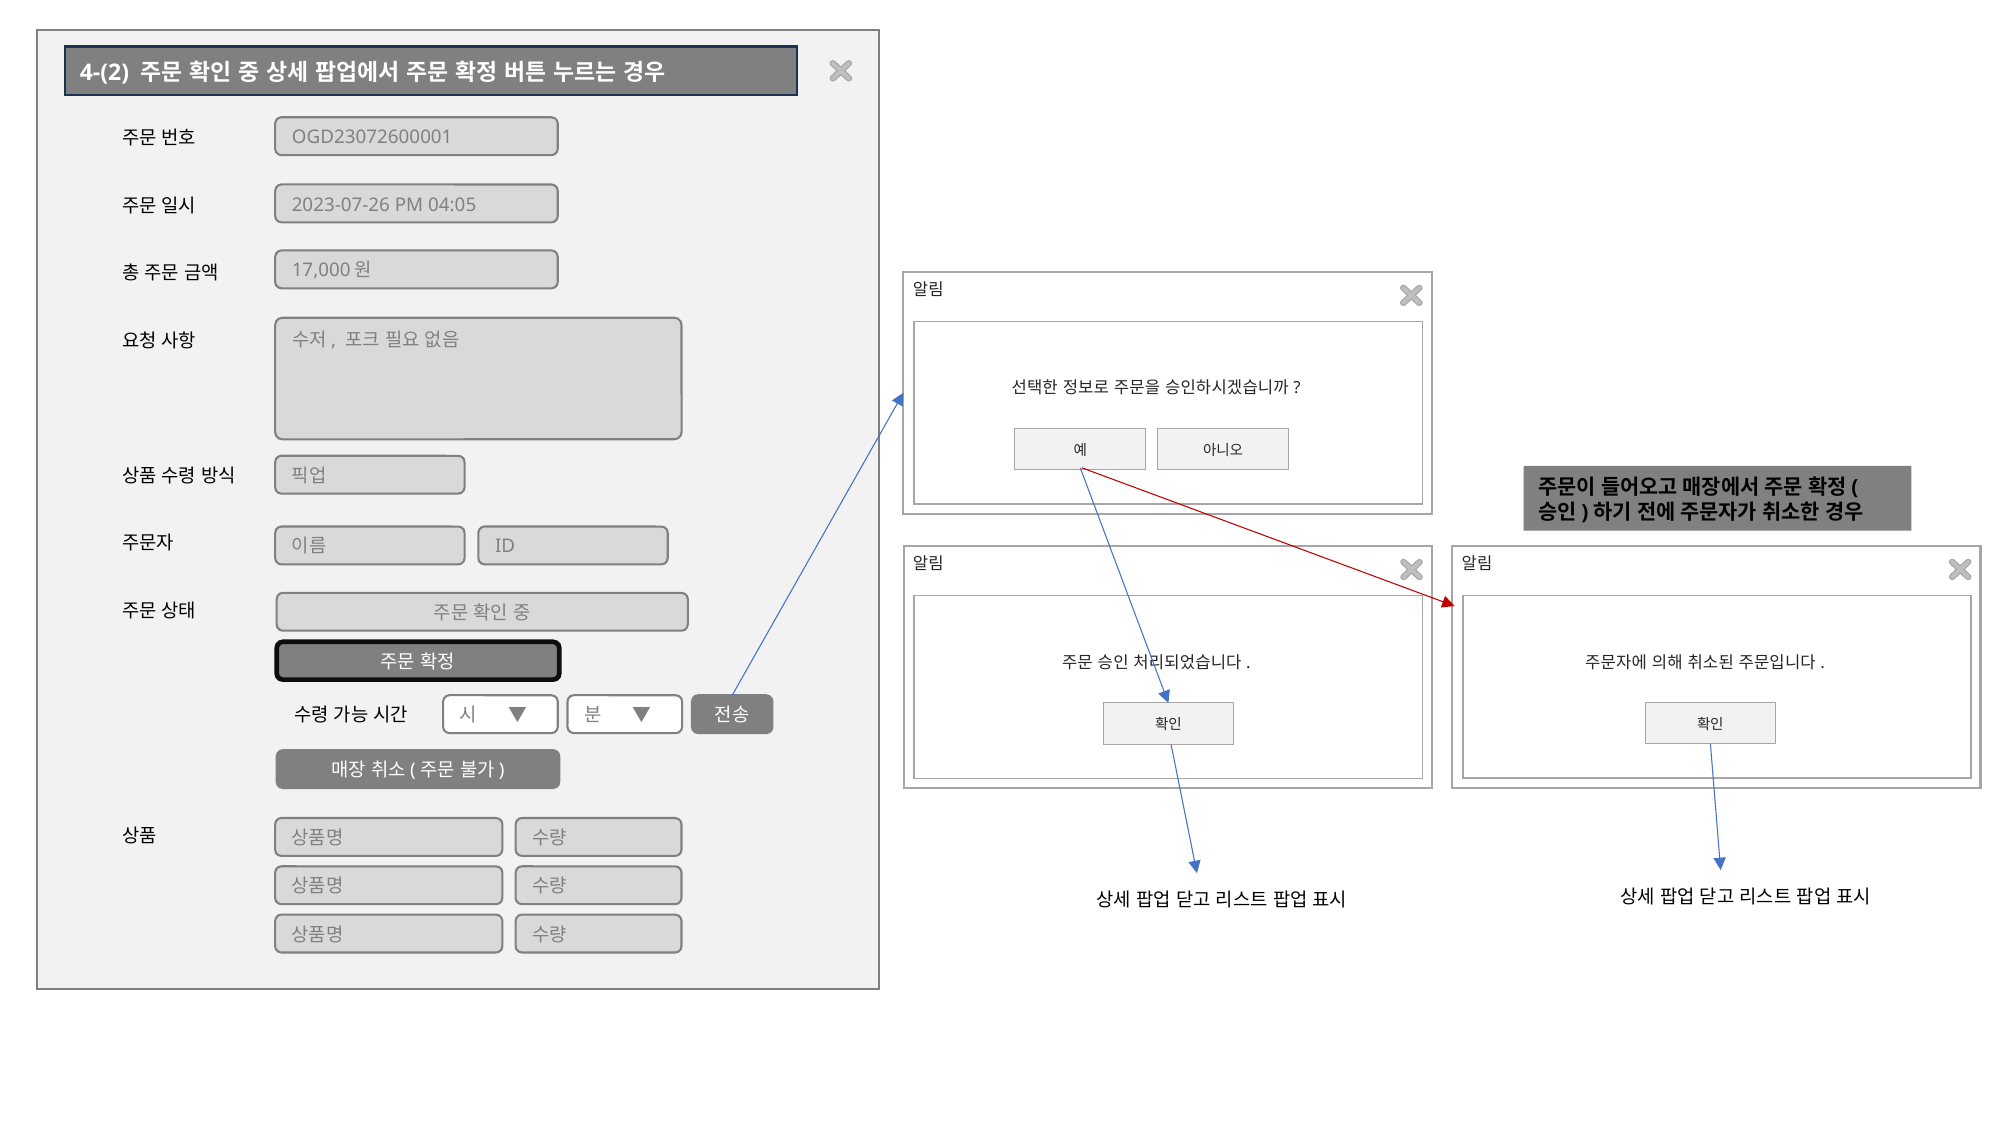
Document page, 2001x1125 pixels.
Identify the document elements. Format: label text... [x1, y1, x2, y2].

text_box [1080, 467, 1169, 704]
text_box 상품명 [274, 865, 504, 906]
text_box [830, 60, 852, 81]
text_box 예 [1014, 430, 1146, 471]
text_box 알림 [902, 274, 974, 307]
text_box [1081, 467, 1455, 607]
text_box [1462, 594, 1972, 779]
text_box [1400, 285, 1423, 306]
text_box [913, 320, 1423, 505]
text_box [732, 392, 904, 696]
text_box [913, 595, 1171, 779]
text_box 수량 [514, 865, 683, 906]
text_box 주문이 들어오고 매장에서 주문 확정(승인)하기 전에 주문자가 취소한 경우 [1523, 465, 1912, 531]
text_box 확인 [1102, 704, 1235, 745]
text_box [1197, 607, 1433, 789]
text_box 주문 확정 [275, 640, 561, 681]
text_box [1949, 559, 1971, 580]
text_box 수령 가능 시간 [279, 695, 444, 733]
text_box 확인 [1644, 702, 1777, 745]
text_box 2023-07-26 PM 04:05 [274, 183, 559, 224]
text_box 4-(2) 주문 확인 중 상세 팝업에서 주문 확정 버튼 누르는 경우 [64, 45, 798, 96]
text_box 주문 승인 처리되었습니다. [919, 619, 1080, 704]
text_box [1451, 545, 1982, 789]
text_box 아니오 [1157, 430, 1289, 467]
text_box 상품명 [274, 816, 504, 857]
text_box 매장 취소(주문 불가) [275, 749, 561, 790]
text_box 주문자에 의해 취소된 주문입니다. [1468, 619, 1942, 704]
text_box [903, 545, 1171, 789]
text_box 전송 [690, 694, 774, 735]
text_box [36, 29, 880, 990]
text_box [1169, 607, 1424, 779]
text_box 수량 [514, 816, 683, 857]
text_box 알림 [904, 548, 975, 581]
text_box 상세 팝업 닫고 리스트 팝업 표시 [1081, 880, 1403, 918]
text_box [1171, 744, 1197, 874]
text_box 주문 승인 처리되었습니다. [1169, 619, 1394, 704]
text_box 시 ▼ [442, 694, 559, 735]
text_box 수량 [514, 913, 683, 954]
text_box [1710, 743, 1721, 871]
text_box 상품명 [274, 913, 504, 954]
text_box 주문 번호 주문 일시 총 주문 금액 요청 사항 상품 수령 방식 주문자 주문 상태 상품 [107, 118, 276, 921]
text_box 17,000원 [274, 249, 559, 290]
text_box 이름 [274, 525, 466, 566]
text_box 분 ▼ [566, 694, 684, 735]
text_box 수저, 포크 필요 없음 [274, 316, 683, 441]
text_box 주문 확인 중 [275, 591, 689, 632]
text_box [902, 271, 1433, 515]
text_box 선택한 정보로 주문을 승인하시겠습니까? [919, 345, 1394, 430]
text_box 픽업 [274, 454, 466, 495]
text_box ID [477, 525, 669, 566]
text_box 알림 [1455, 548, 1523, 581]
text_box 상세 팝업 닫고 리스트 팝업 표시 [1605, 877, 1927, 915]
text_box OGD23072600001 [274, 116, 559, 157]
